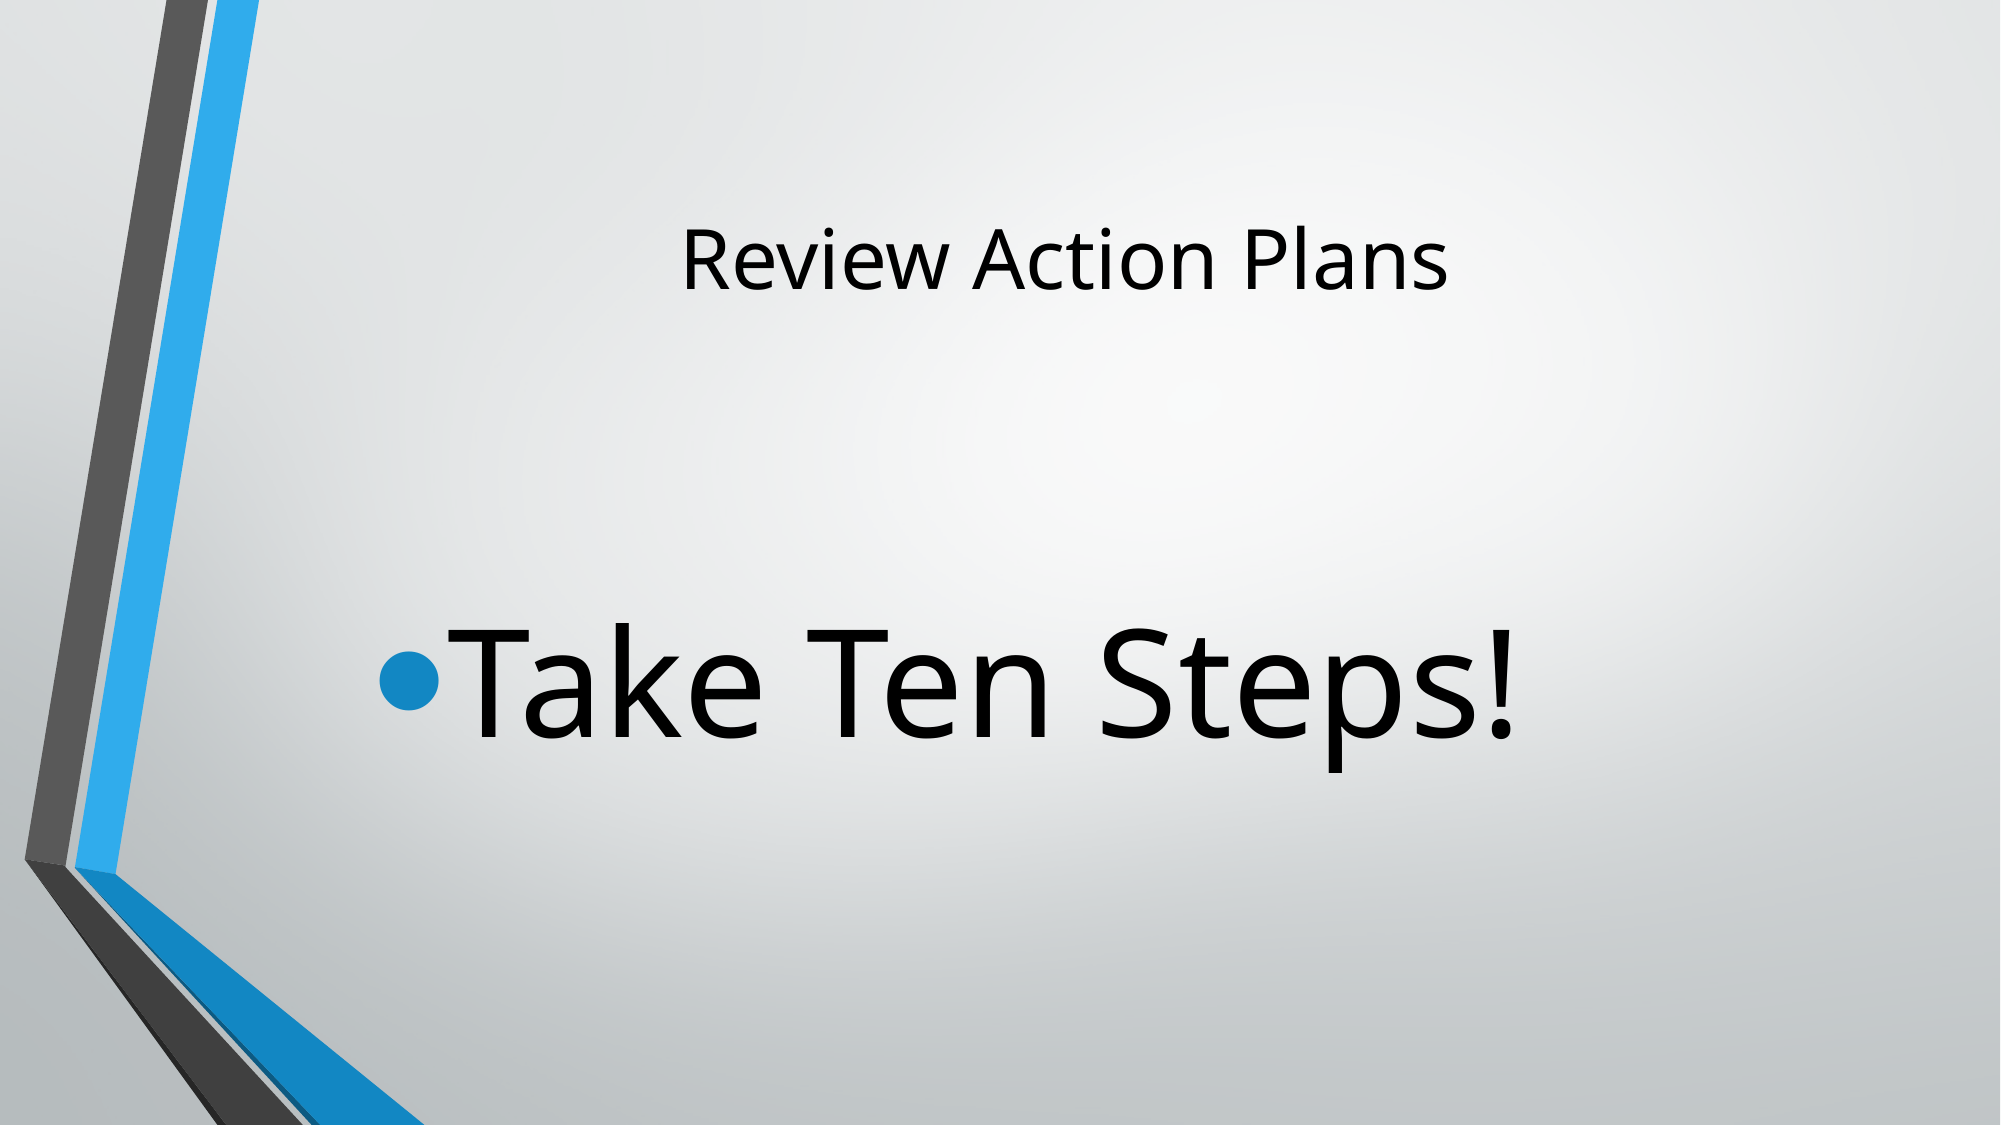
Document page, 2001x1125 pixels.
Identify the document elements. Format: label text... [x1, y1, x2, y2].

list Take Ten Steps! [356, 421, 2000, 935]
title Review Action Plans [243, 112, 1887, 400]
